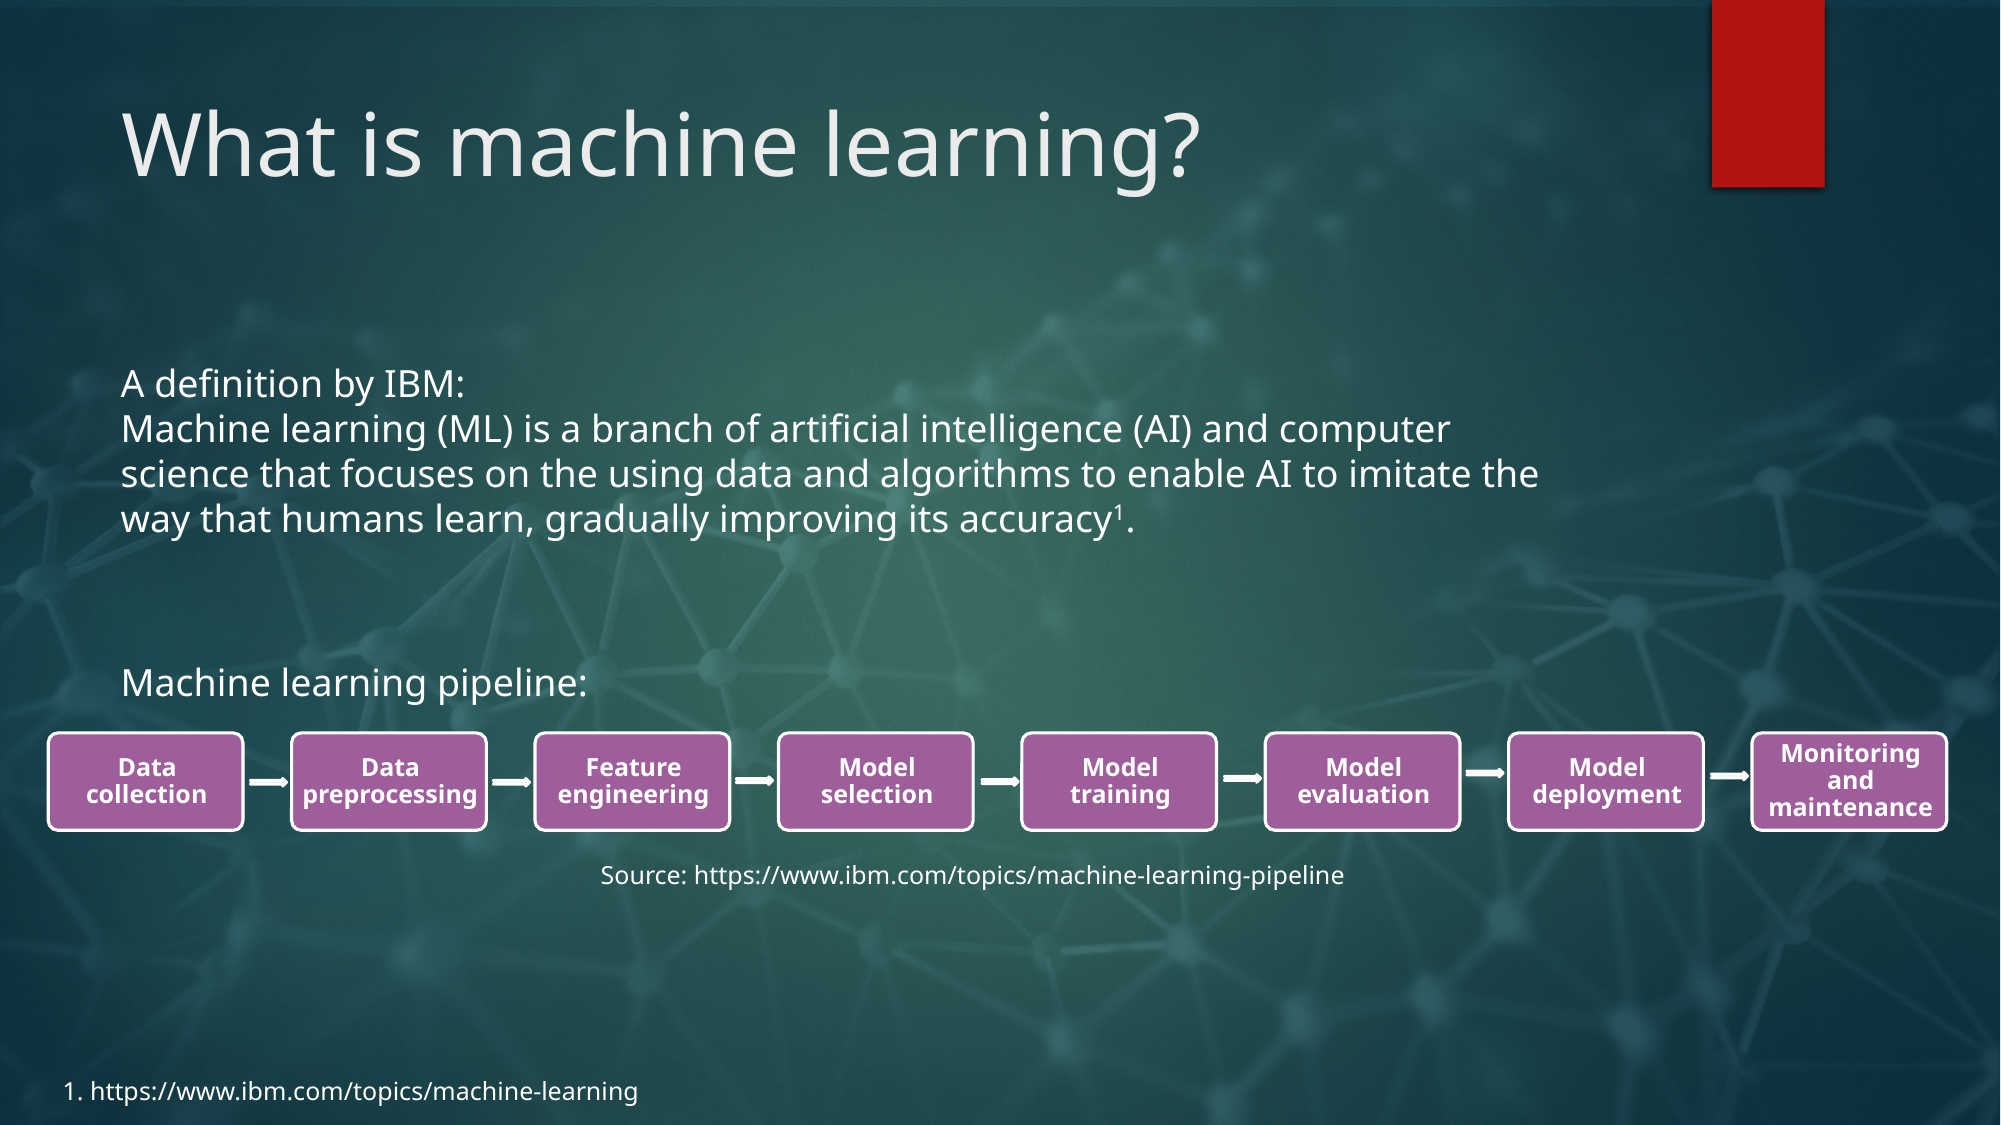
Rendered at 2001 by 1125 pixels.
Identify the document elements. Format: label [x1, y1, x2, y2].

text_box [1711, 0, 1825, 6]
picture [0, 0, 2000, 1125]
list [47, 547, 1948, 1016]
